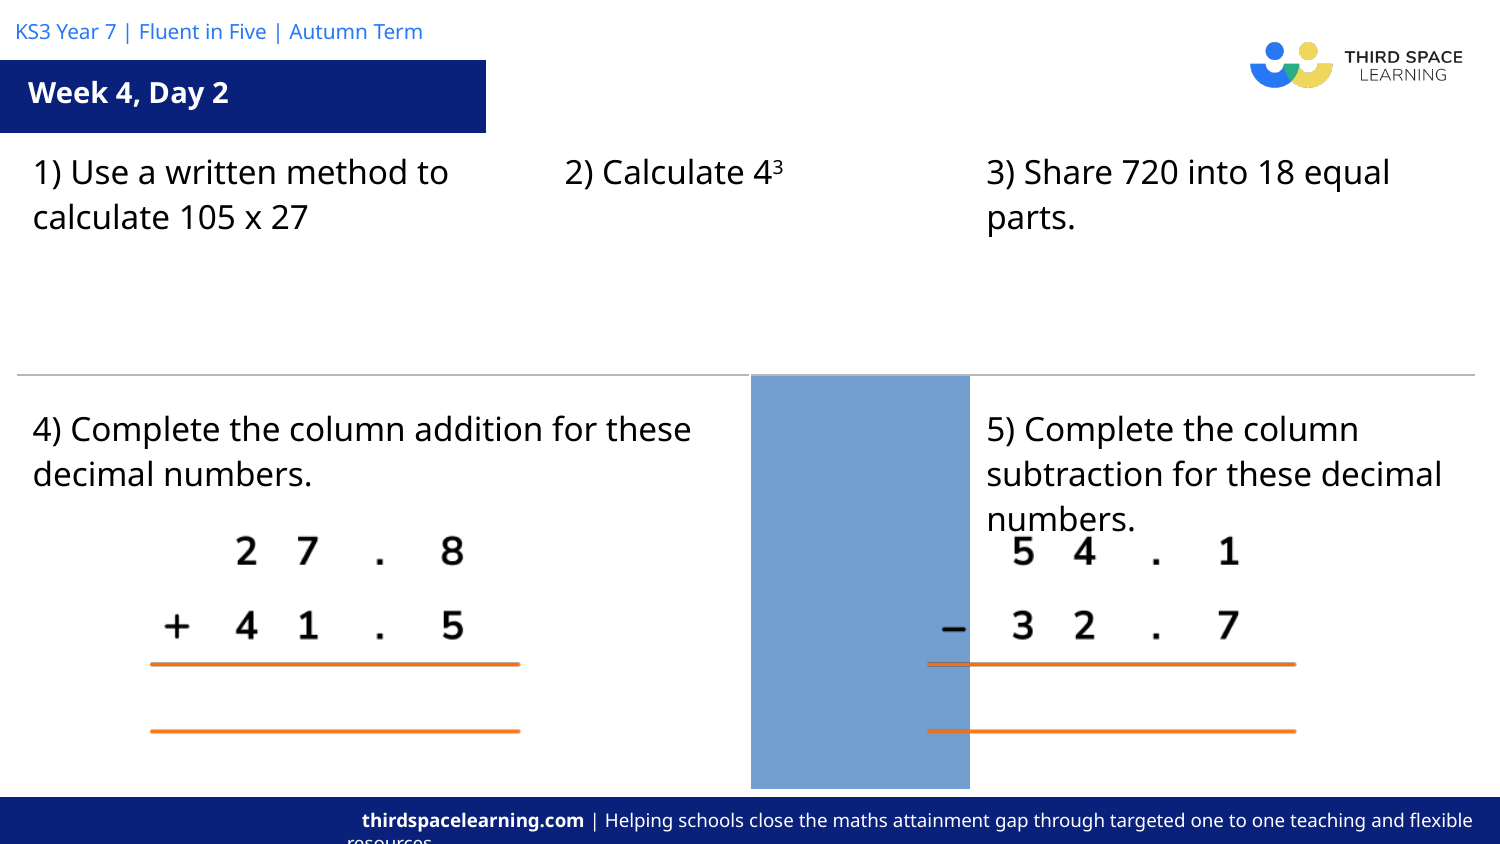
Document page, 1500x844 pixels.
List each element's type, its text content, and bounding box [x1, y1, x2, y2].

picture [150, 525, 521, 734]
table_cell 5) Complete the column subtraction for these decimal numbers. [972, 376, 1474, 788]
picture [1250, 33, 1465, 99]
table_header 3) Share 720 into 18 equal parts. [972, 142, 1474, 374]
text_box Week 4, Day 2 [13, 59, 383, 125]
picture [926, 525, 1297, 734]
table_header 2) Calculate 43 [550, 142, 970, 374]
table_cell 4) Complete the column addition for these decimal numbers. [19, 376, 749, 788]
table_header 1) Use a written method to calculate 105 x 27 [19, 142, 549, 374]
